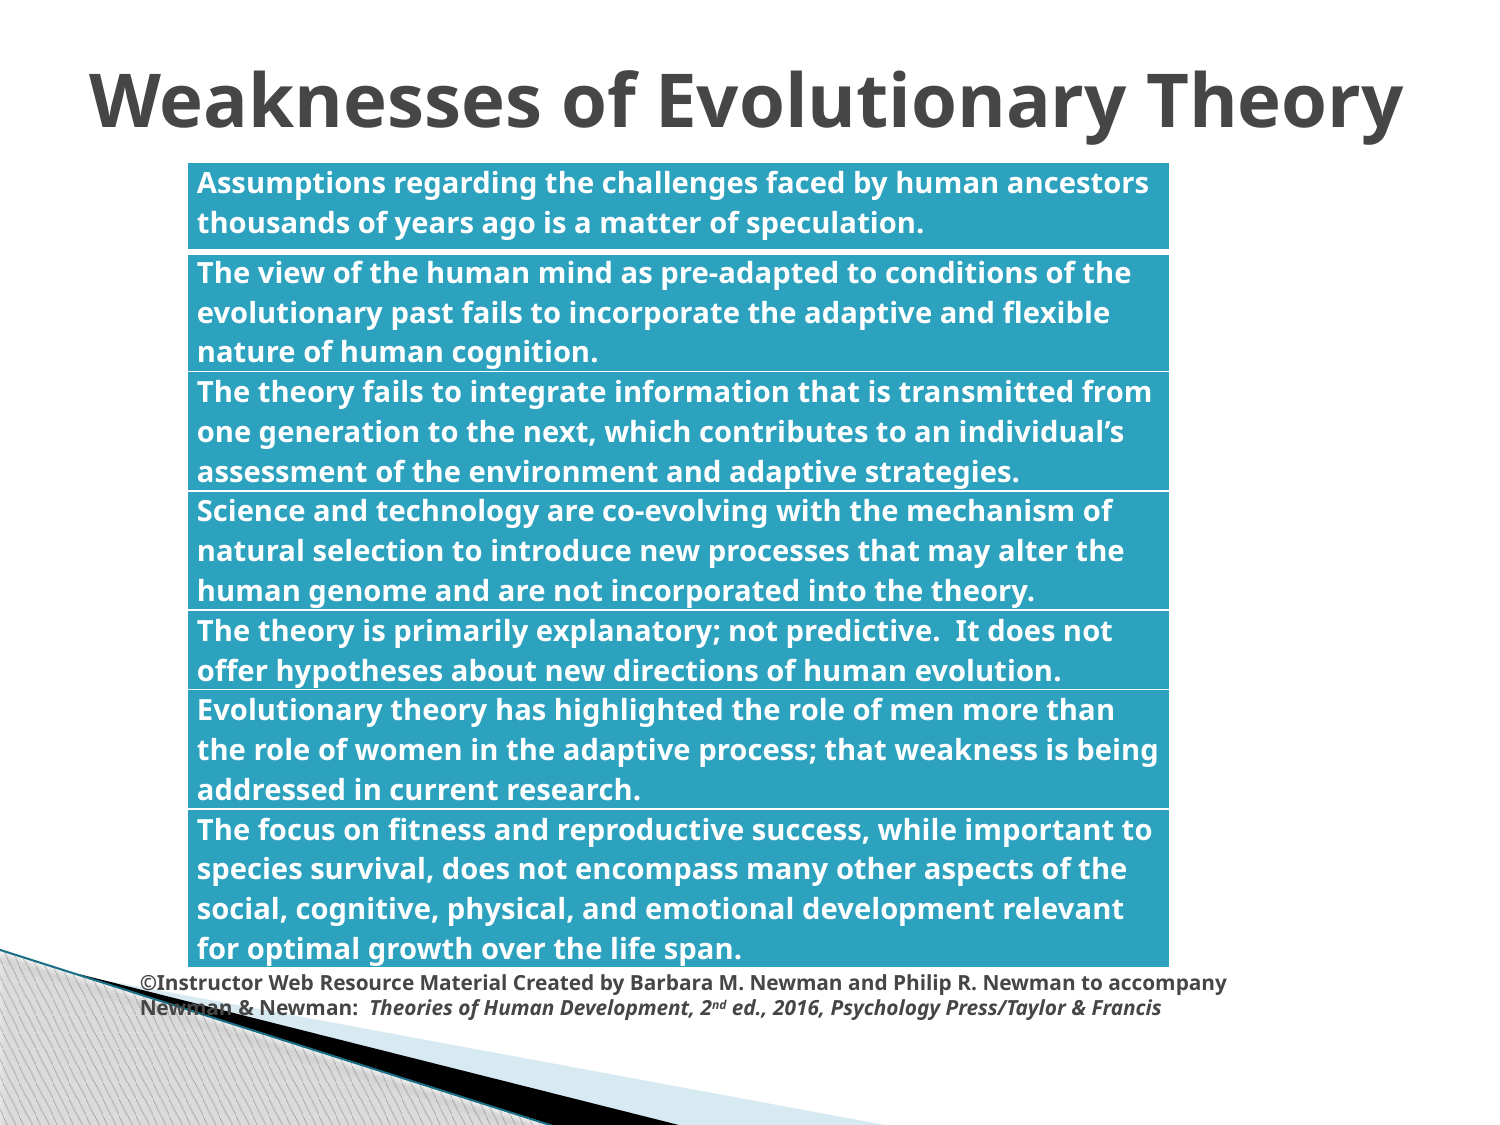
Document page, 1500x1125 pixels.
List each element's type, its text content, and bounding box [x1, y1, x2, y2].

table_cell The view of the human mind as pre-adapted to conditions of the evolutionary past fails to incorporate the adaptive and flexible nature of human cognition. [188, 255, 1169, 371]
table_cell The theory is primarily explanatory; not predictive. It does not offer hypotheses about new directions of human evolution. [188, 611, 1169, 689]
title Weaknesses of Evolutionary Theory [75, 37, 1425, 188]
table_cell The theory fails to integrate information that is transmitted from one generation to the next, which contributes to an individual’s assessment of the environment and adaptive strategies. [188, 372, 1169, 490]
text_box [0, 787, 1350, 975]
text_box ©Instructor Web Resource Material Created by Barbara M. Newman and Philip R. Newman to accompany Newman & Newman: Theories of Human Development, 2nd ed., 2016, Psychology Press/Taylor & Francis [125, 962, 1288, 1028]
table_header Assumptions regarding the challenges faced by human ancestors thousands of years ago is a matter of speculation. [188, 188, 1169, 249]
table_cell Evolutionary theory has highlighted the role of men more than the role of women in the adaptive process; that weakness is being addressed in current research. [188, 690, 1169, 787]
table_cell Science and technology are co-evolving with the mechanism of natural selection to introduce new processes that may alter the human genome and are not incorporated into the theory. [188, 492, 1169, 609]
